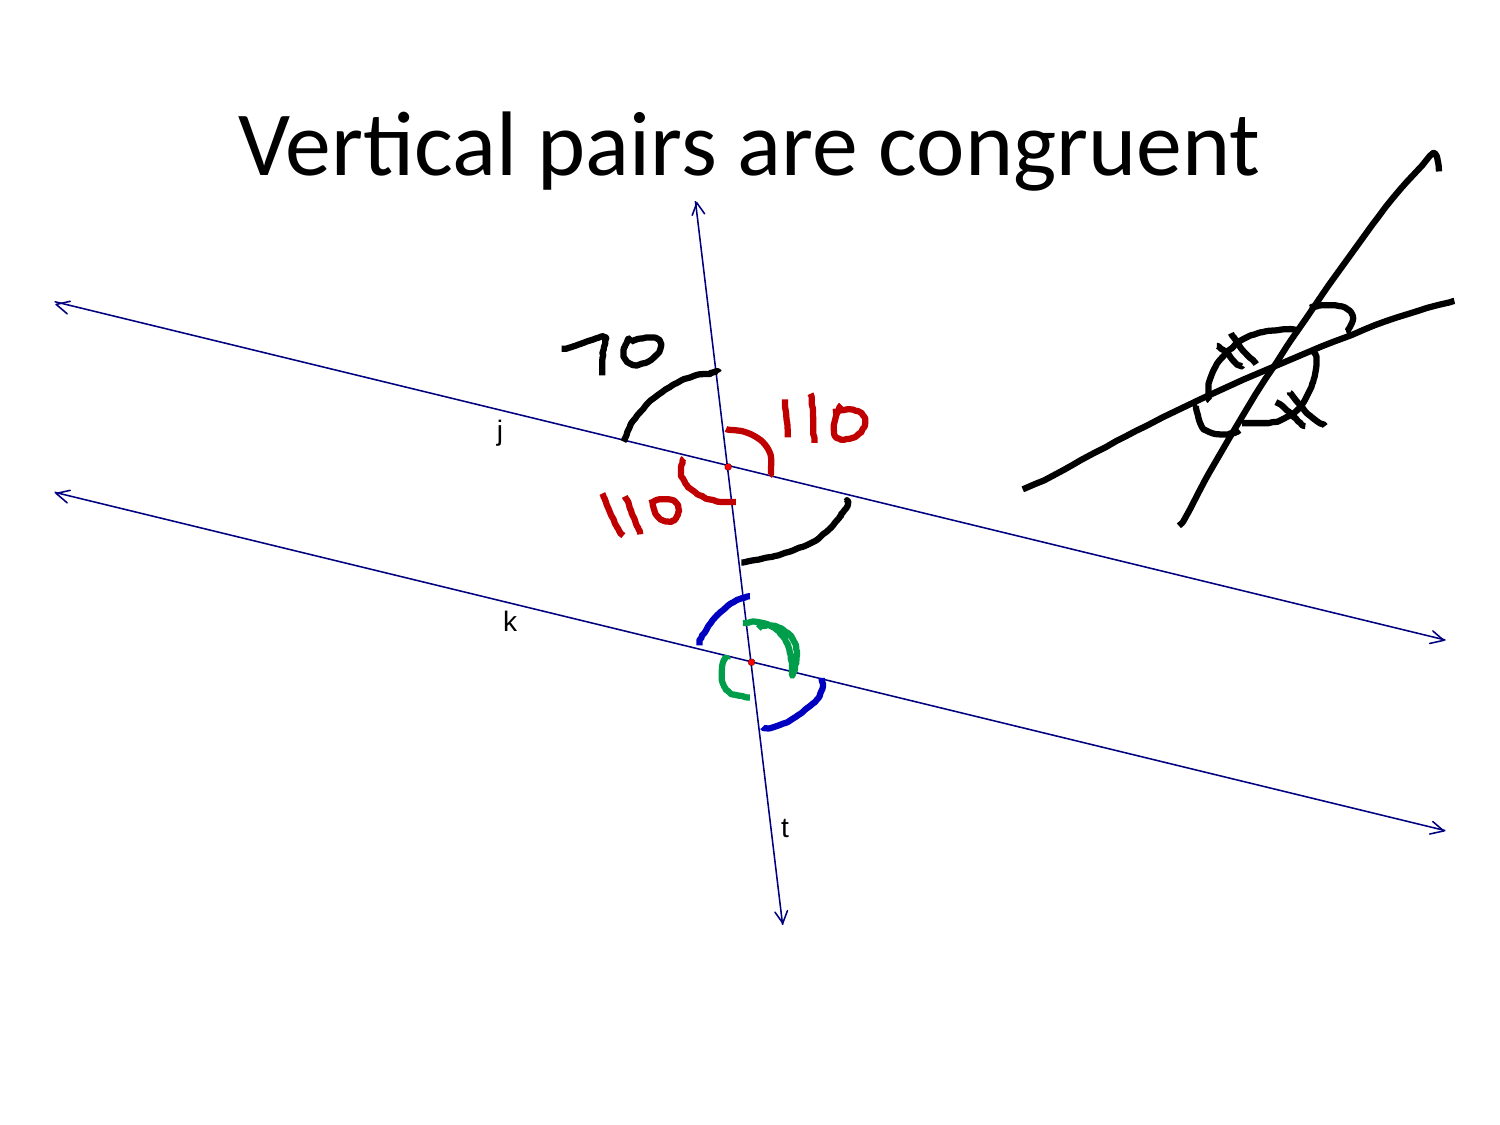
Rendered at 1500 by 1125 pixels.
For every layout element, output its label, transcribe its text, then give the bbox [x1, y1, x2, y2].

text_box [1391, 152, 1440, 199]
picture [54, 200, 1446, 925]
title Vertical pairs are congruent [75, 45, 1425, 199]
